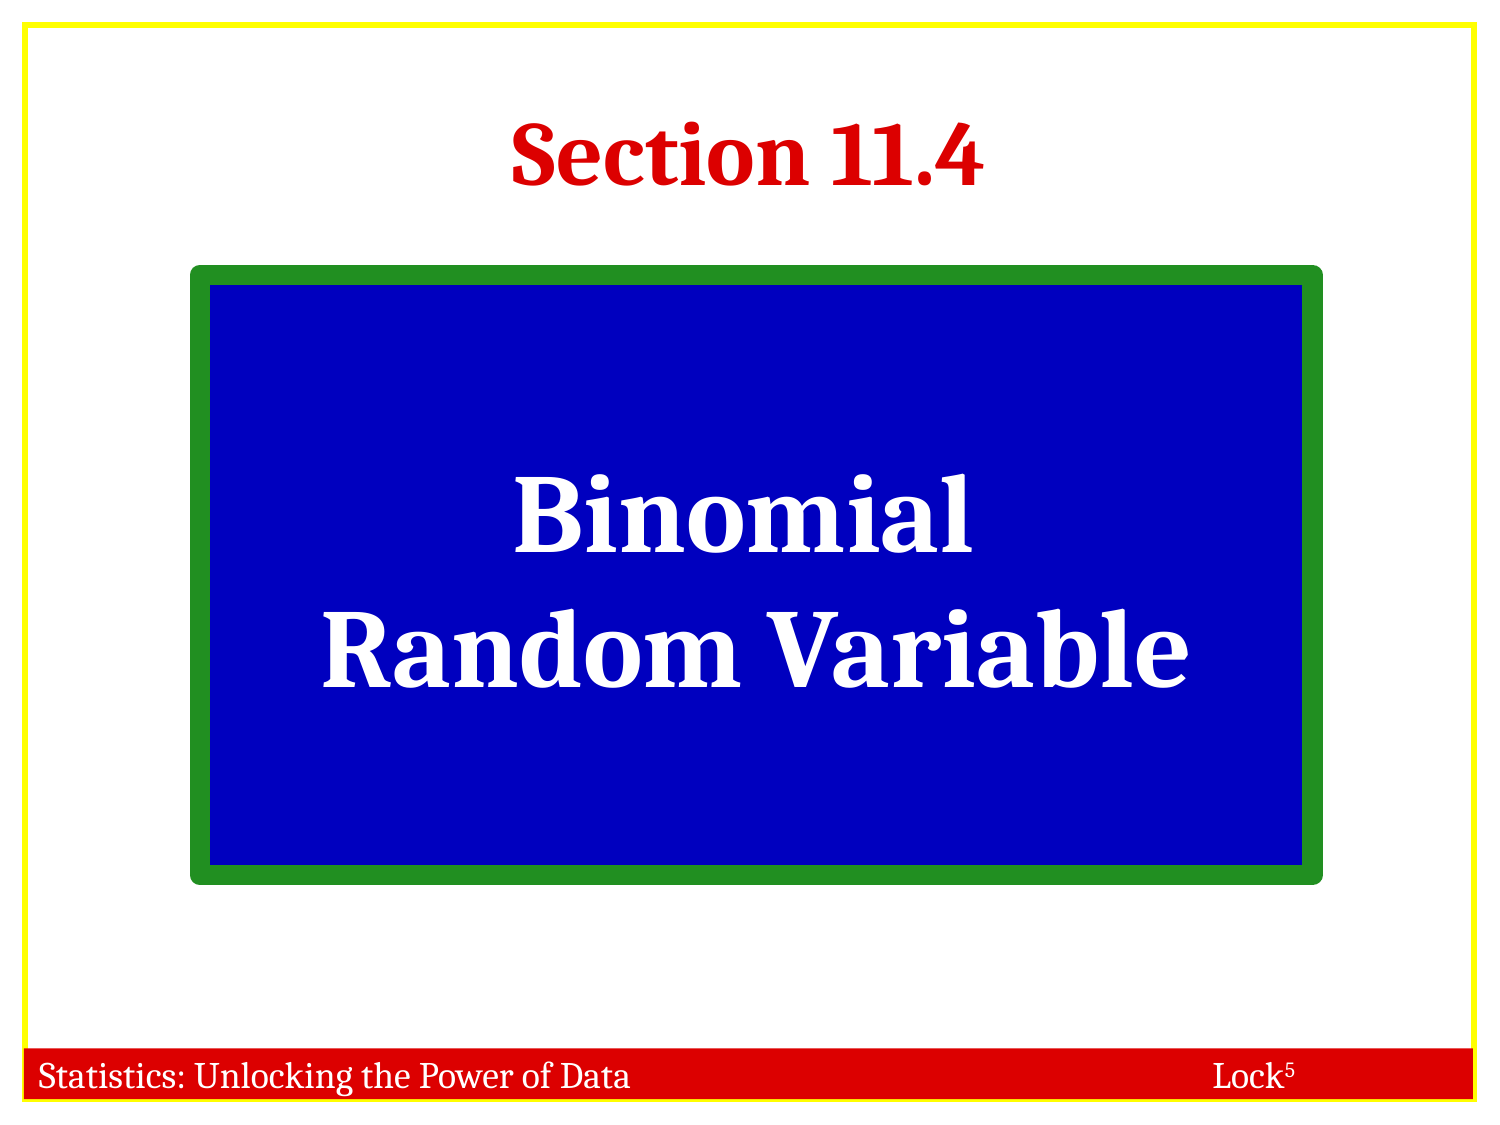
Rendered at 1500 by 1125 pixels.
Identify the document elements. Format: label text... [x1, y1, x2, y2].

title Binomial Random Variable [190, 265, 1323, 885]
subtitle Section 11.4 [225, 50, 1275, 225]
